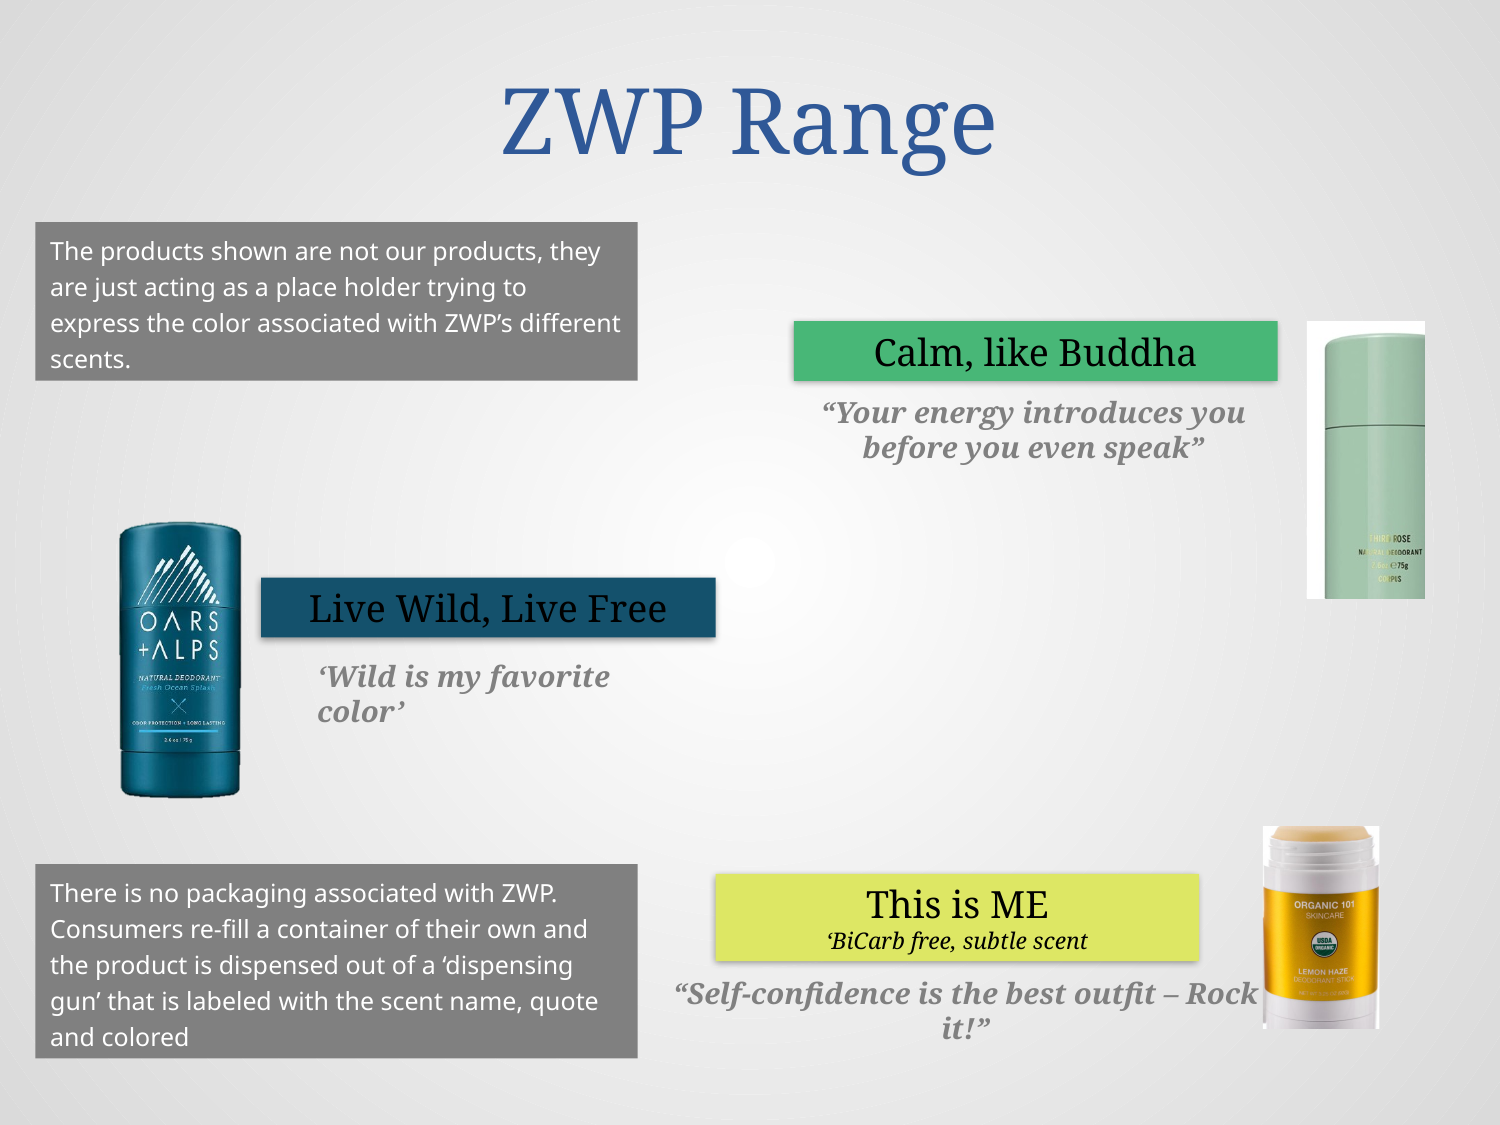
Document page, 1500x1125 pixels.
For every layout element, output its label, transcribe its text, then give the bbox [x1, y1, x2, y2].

title ZWP Range [75, 0, 1425, 181]
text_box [102, 502, 716, 809]
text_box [759, 320, 1426, 599]
text_box There is no packaging associated with ZWP. Consumers re-fill a container of their own and the product is dispensed out of a ‘dispensing gun’ that is labeled with the scent name, quote and colored [35, 864, 638, 1059]
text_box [637, 826, 1380, 1030]
text_box The products shown are not our products, they are just acting as a place holder trying to express the color associated with ZWP’s different scents. [35, 222, 638, 381]
